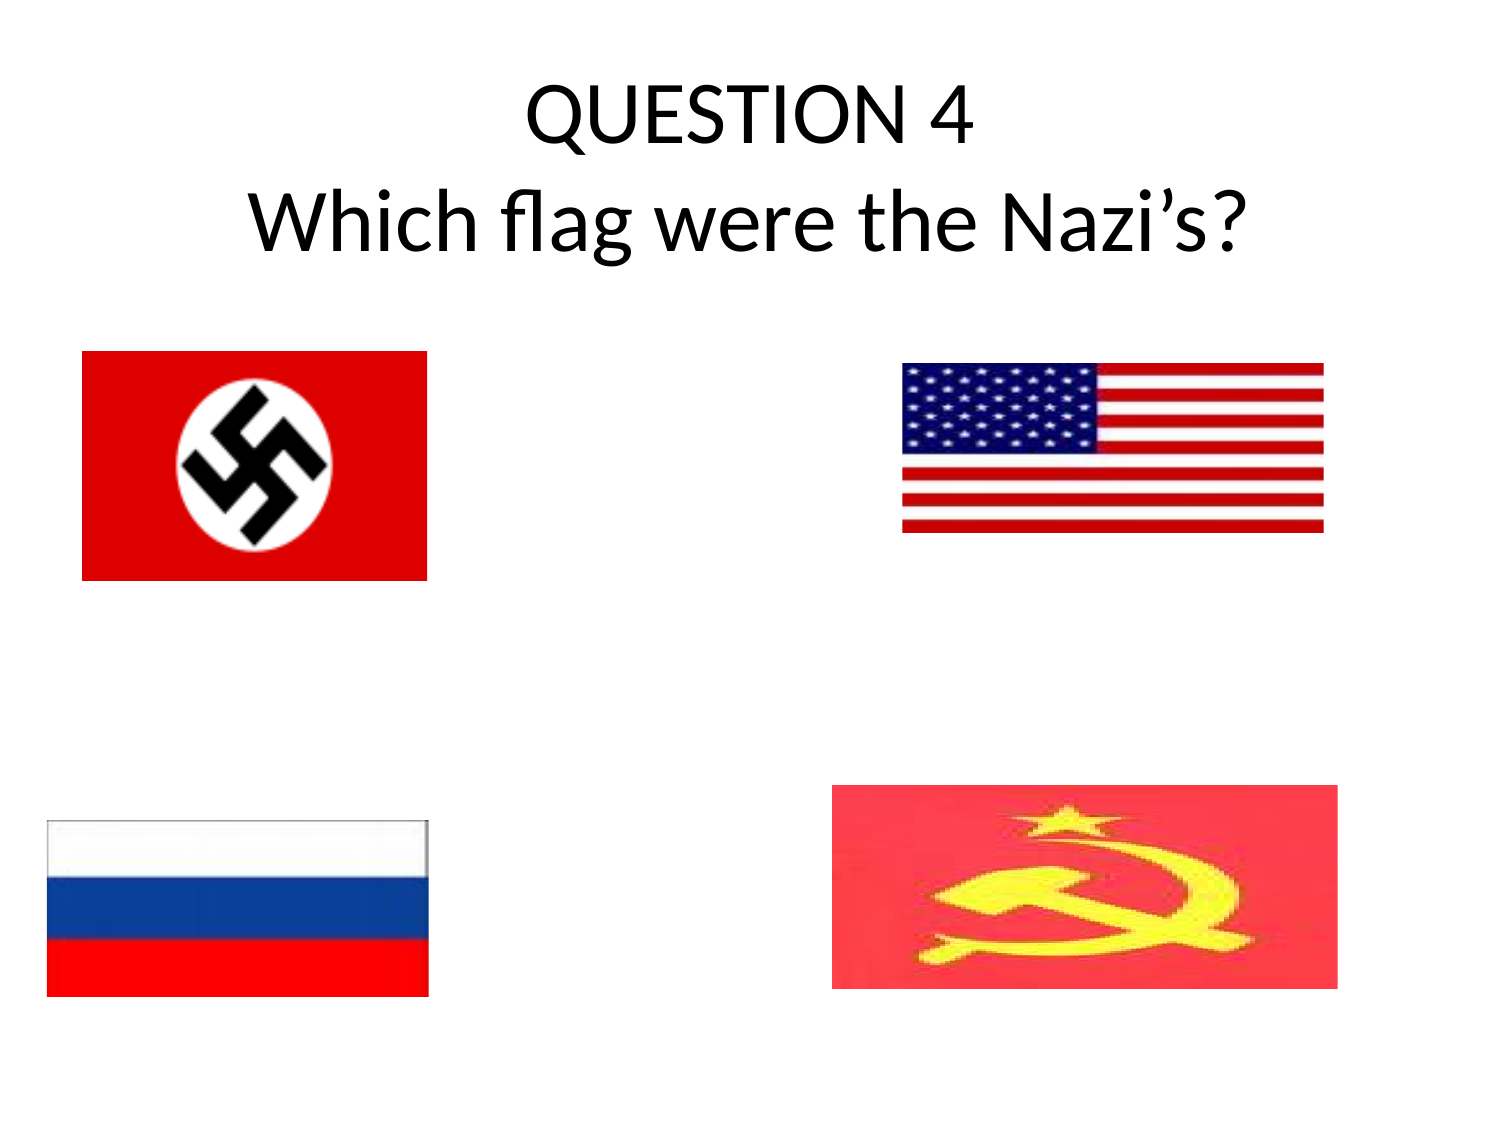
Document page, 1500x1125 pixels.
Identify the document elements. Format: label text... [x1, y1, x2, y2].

picture [902, 362, 1332, 624]
picture [46, 820, 435, 1075]
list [81, 351, 434, 660]
title QUESTION 4 Which flag were the Nazi’s? [75, 45, 1425, 387]
picture [831, 784, 1348, 1067]
